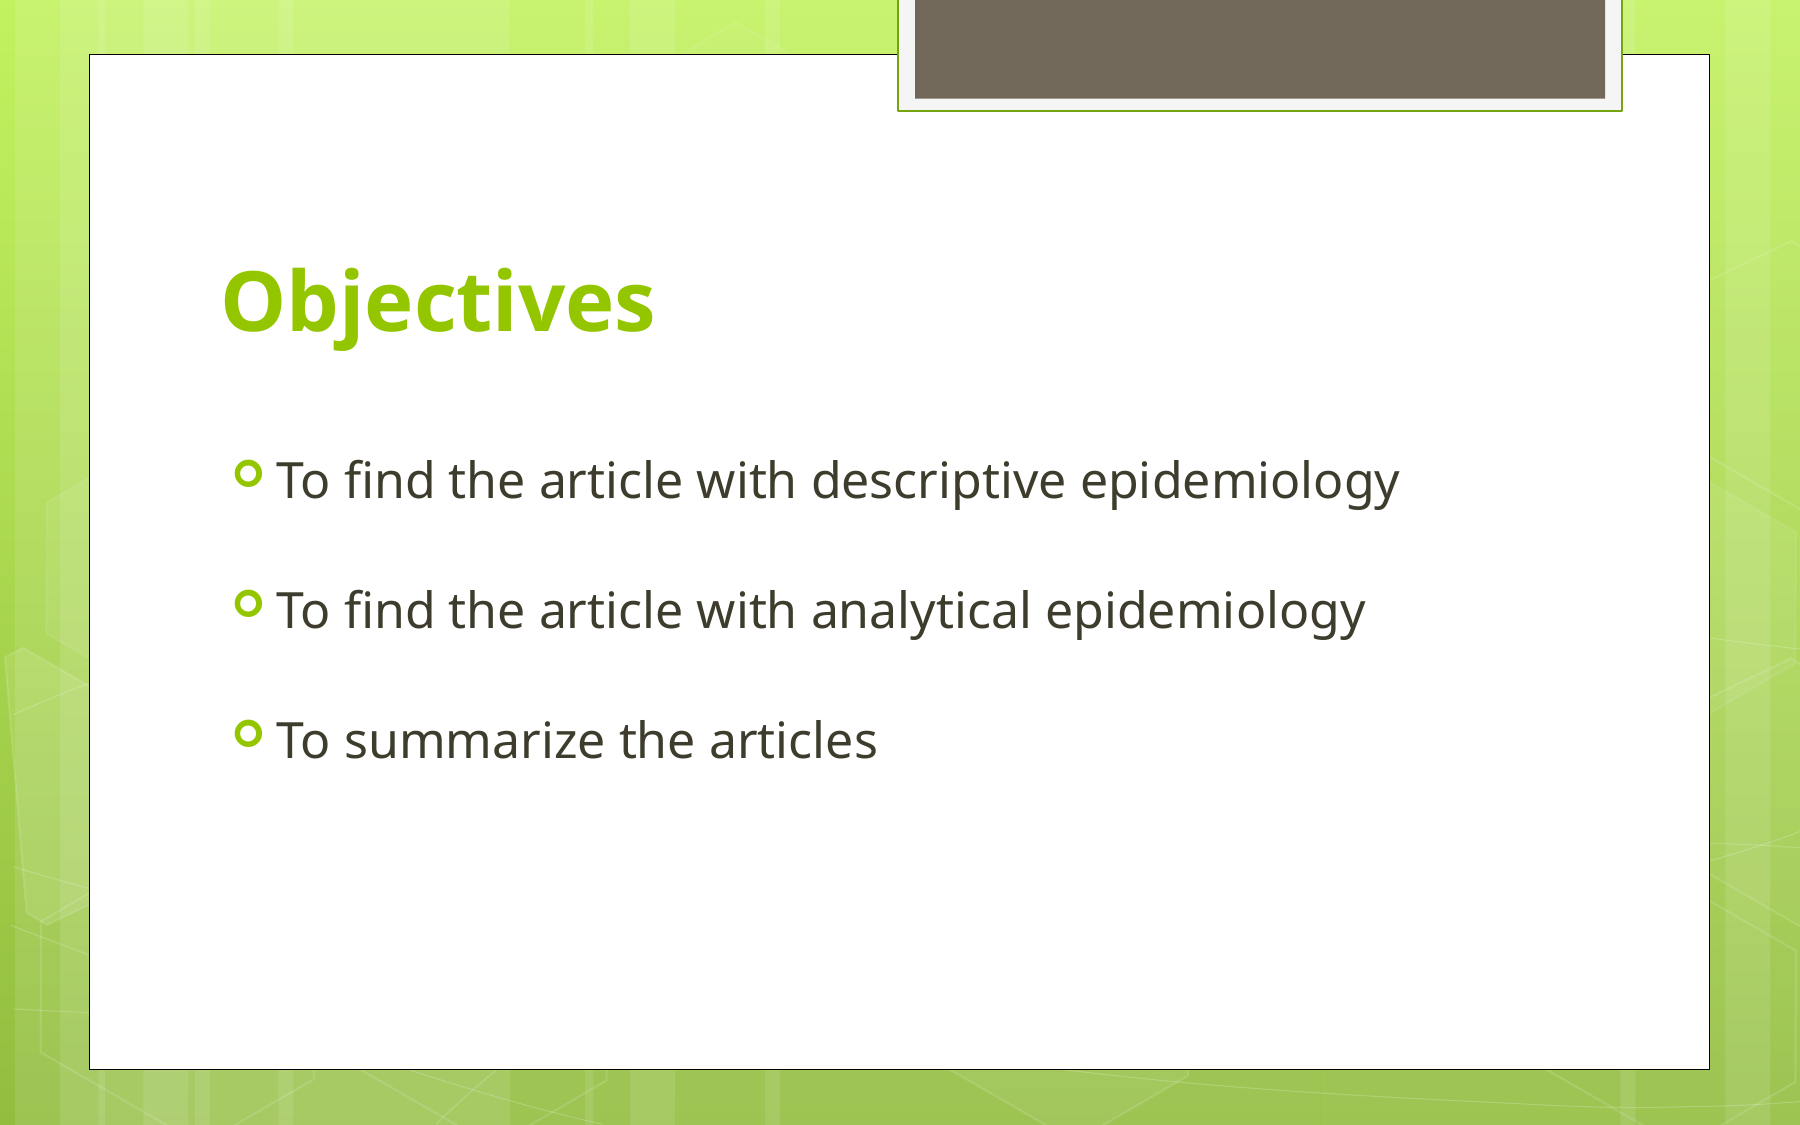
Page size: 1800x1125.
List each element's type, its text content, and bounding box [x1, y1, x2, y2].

title Objectives [205, 168, 1589, 357]
list To find the article with descriptive epidemiology To find the article with analytical epidemiology To summarize the articles [205, 381, 1540, 957]
